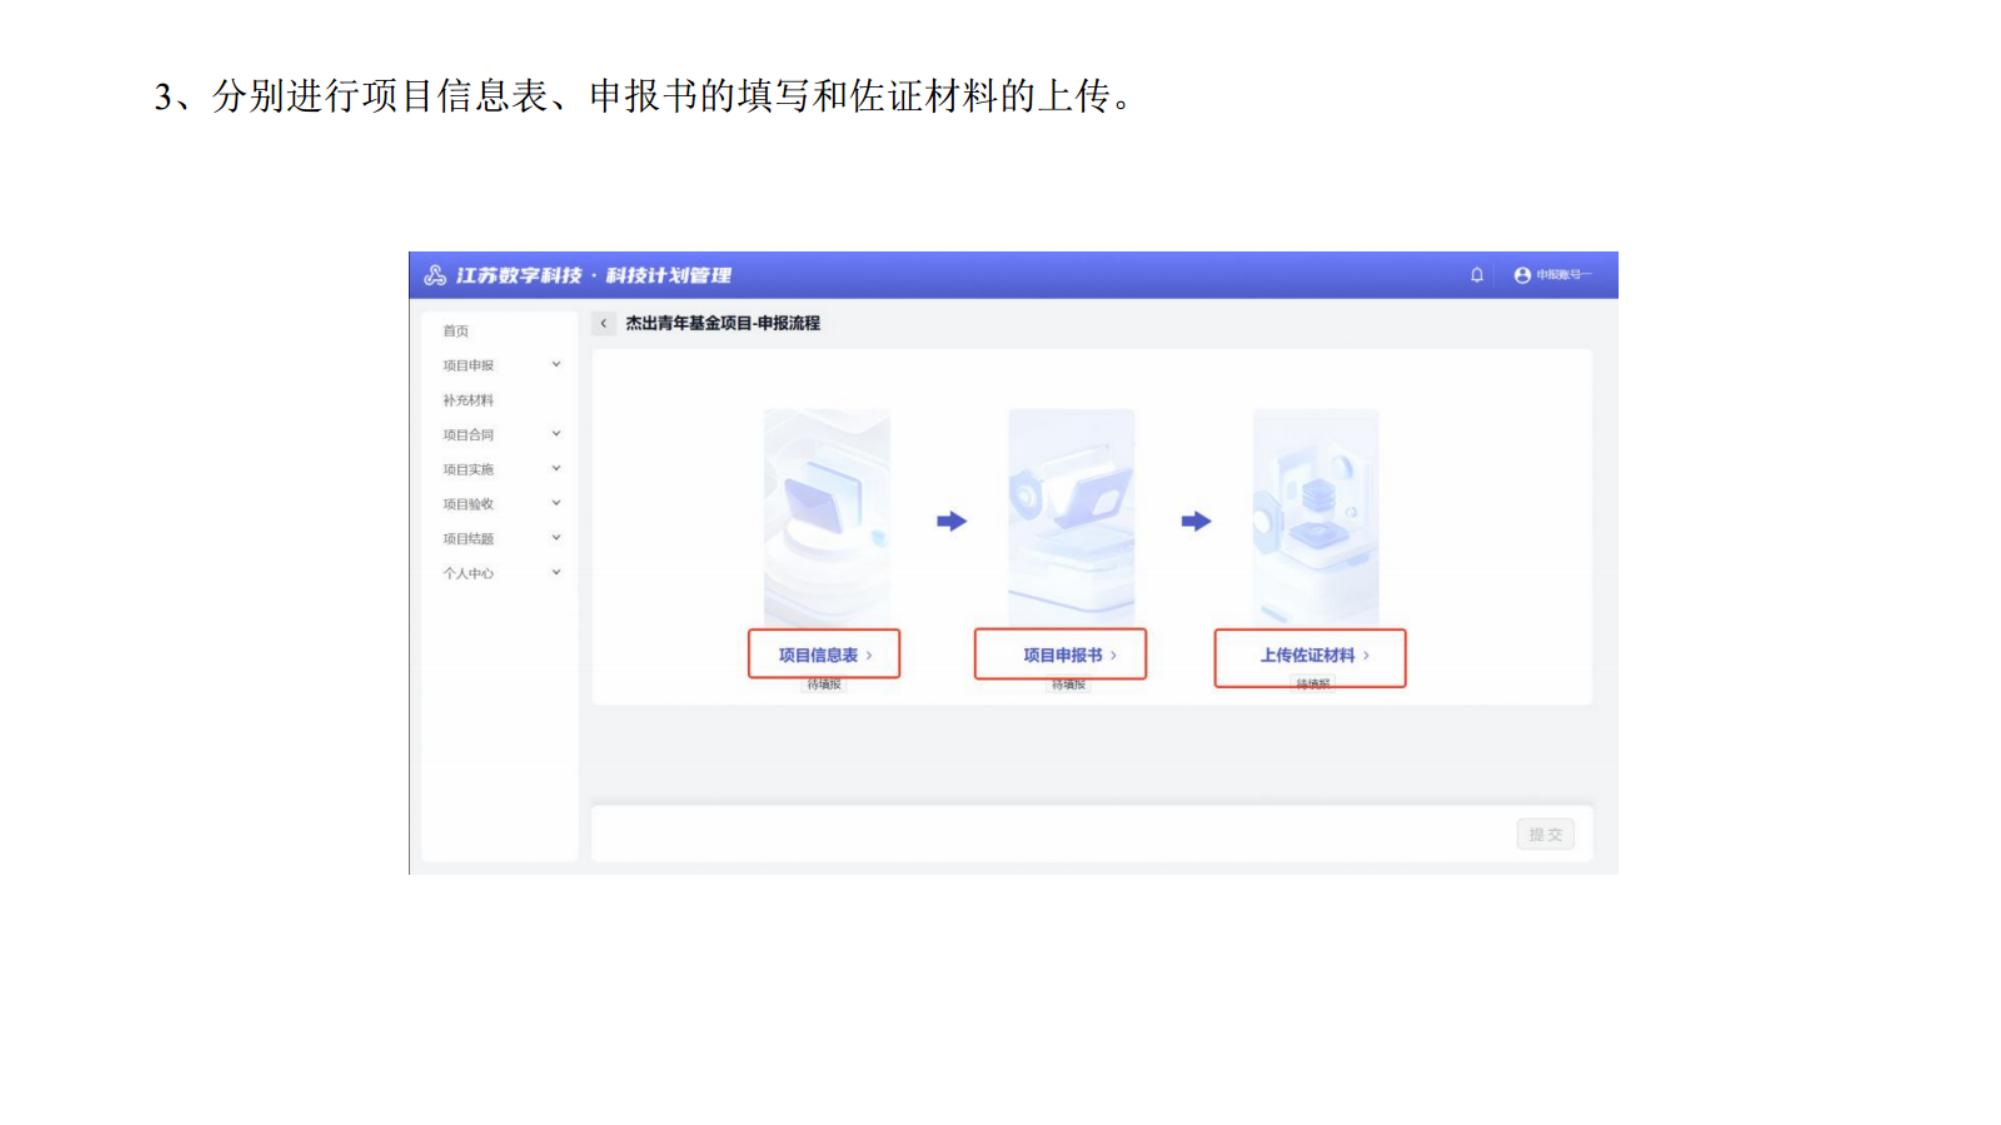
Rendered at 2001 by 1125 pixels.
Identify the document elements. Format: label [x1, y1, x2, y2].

picture [350, 224, 1650, 901]
picture [111, 61, 1147, 146]
